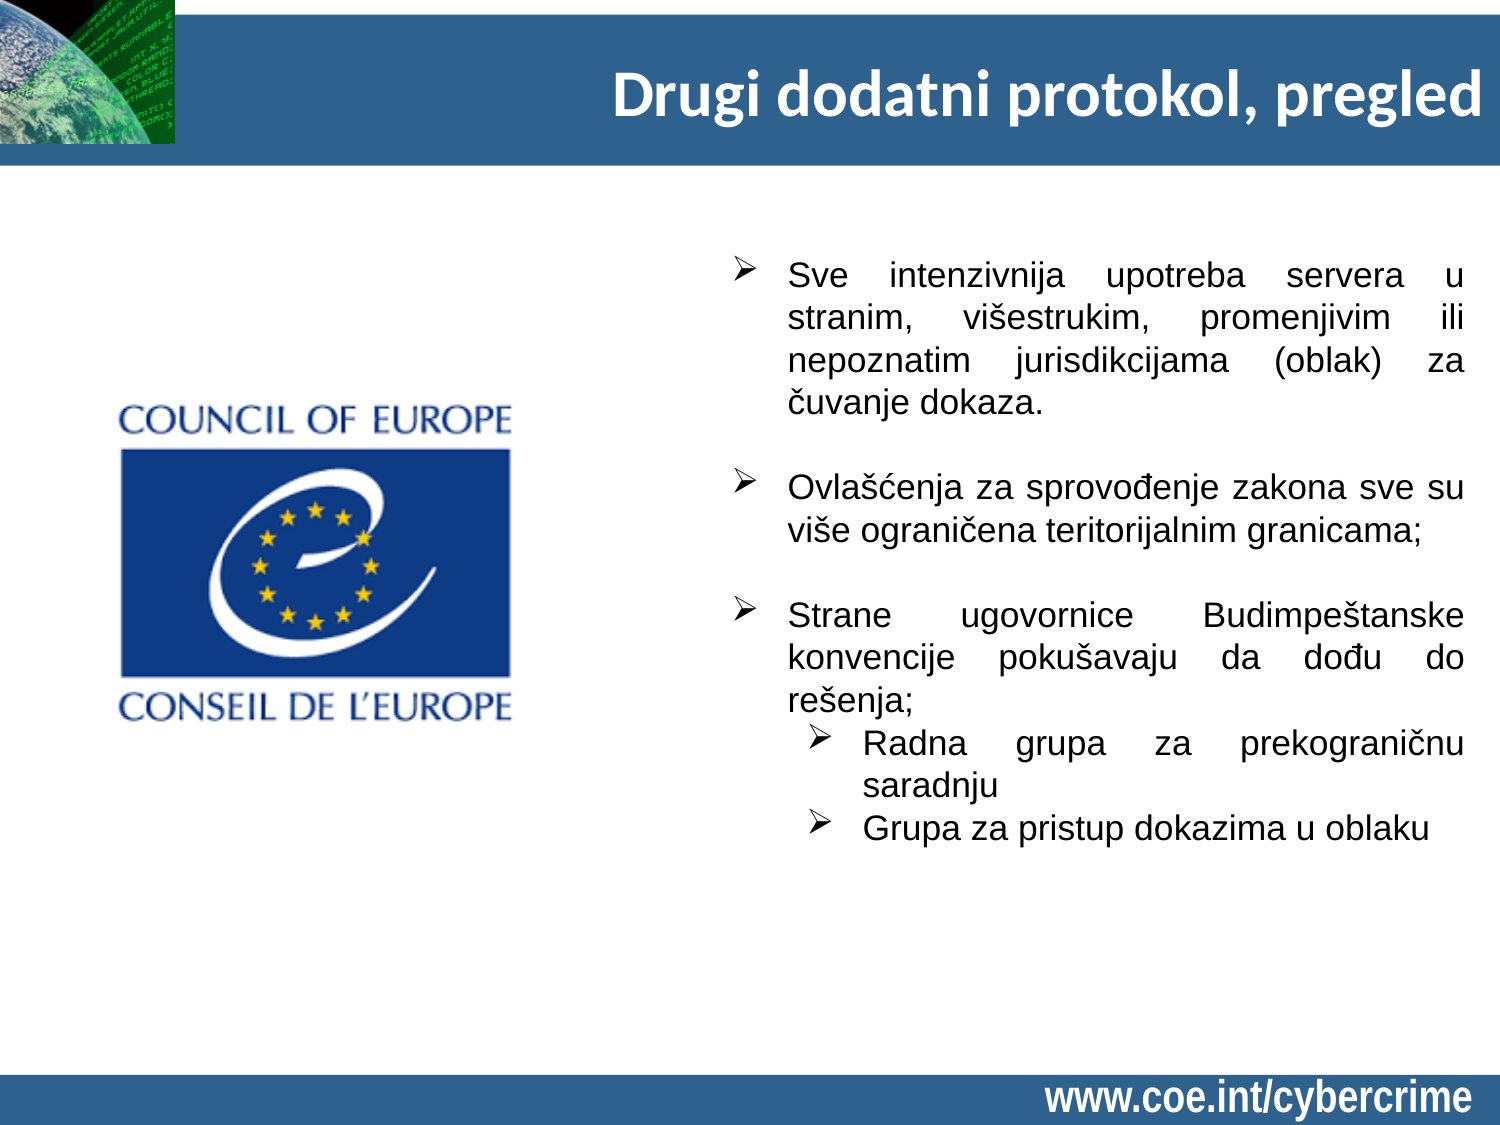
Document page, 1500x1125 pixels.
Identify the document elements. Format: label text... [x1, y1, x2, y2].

picture [71, 366, 561, 759]
text_box www.coe.int/cybercrime [1030, 1059, 1500, 1125]
picture [0, 0, 175, 144]
text_box [0, 1073, 1030, 1125]
text_box Drugi dodatni protokol, pregled [0, 12, 1500, 168]
text_box Sve intenzivnija upotreba servera u stranim, višestrukim, promenjivim ili nepoznatim jurisdikcijama (oblak) za čuvanje dokaza. Ovlašćenja za sprovođenje zakona sve su više ograničena teritorijalnim granicama; Strane ugovornice Budimpeštanske konvencije pokušavaju da dođu do rešenja; Radna grupa za prekograničnu saradnju Grupa za pristup dokazima u oblaku [716, 244, 1480, 855]
